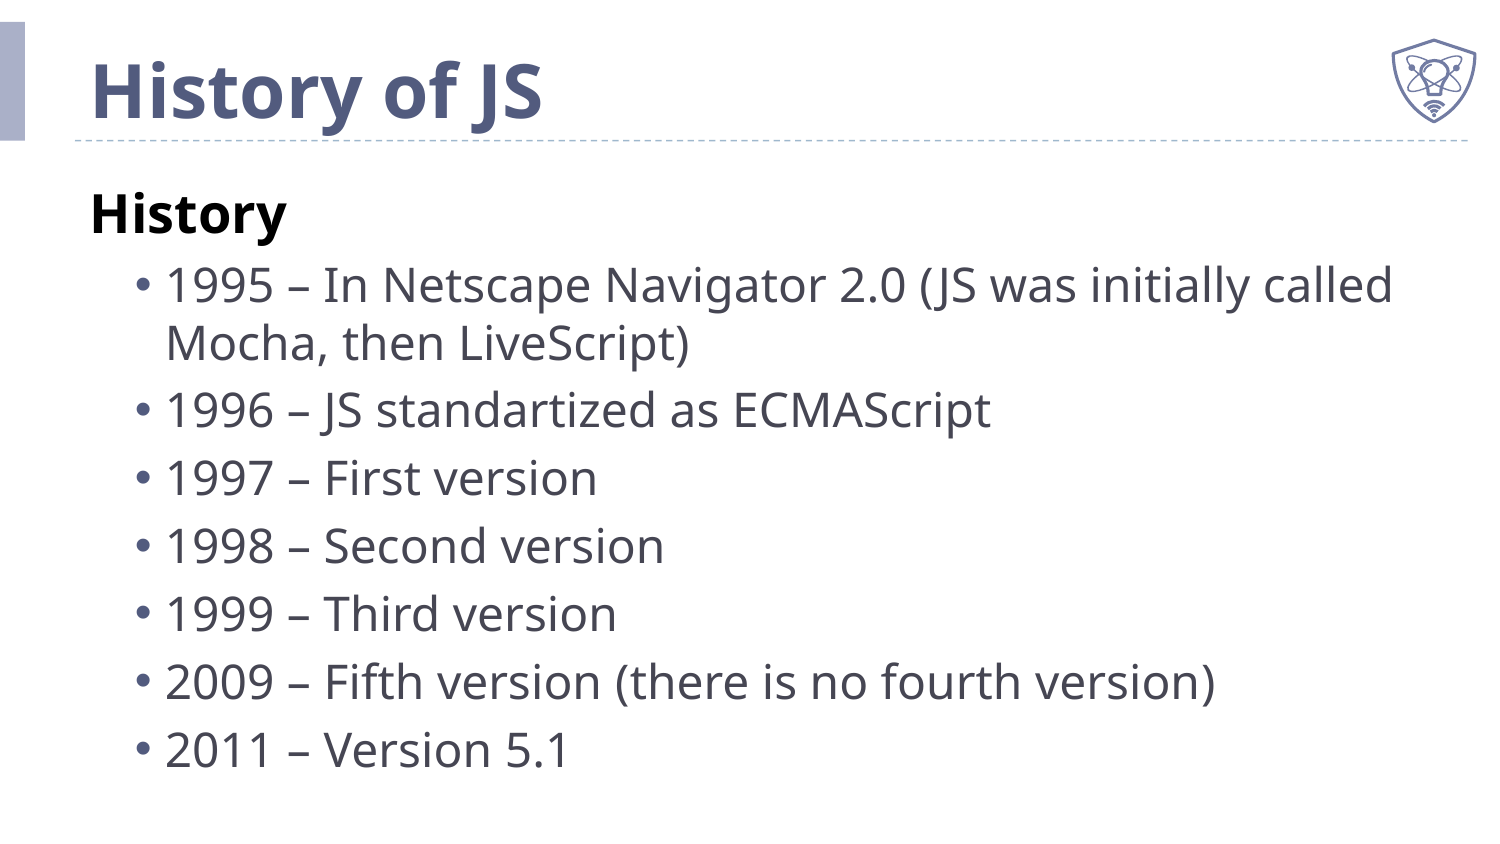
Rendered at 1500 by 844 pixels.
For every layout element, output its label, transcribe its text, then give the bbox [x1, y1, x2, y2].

list History 1995 – In Netscape Navigator 2.0 (JS was initially called Mocha, then LiveScript) 1996 – JS standartized as ECMAScript 1997 – First version 1998 – Second version 1999 – Third version 2009 – Fifth version (there is no fourth version) 2011 – Version 5.1 [75, 171, 1475, 835]
title History of JS [75, 18, 1475, 141]
